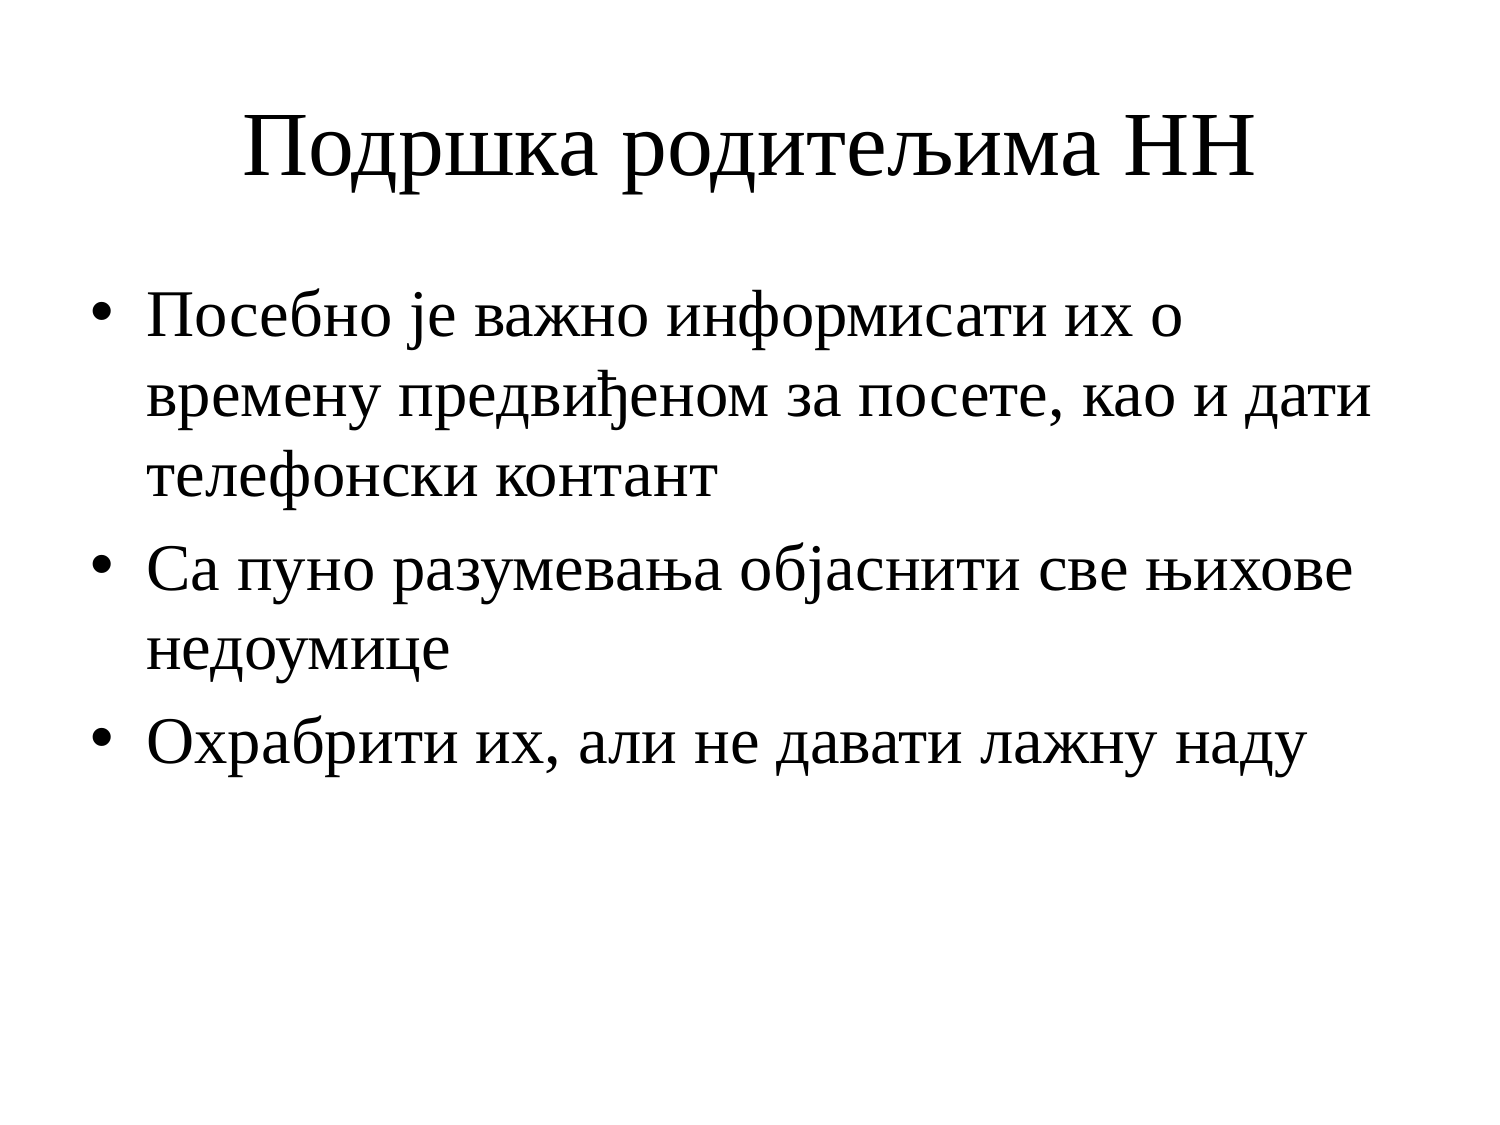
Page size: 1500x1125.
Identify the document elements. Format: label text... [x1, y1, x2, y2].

title Подршка родитељима НН [75, 45, 1425, 233]
list Посебно је важно информисати их о времену предвиђеном за посете, као и дати телефонски контант Са пуно разумевања објаснити све њихове недоумице Охрабрити их, али не давати лажну наду [75, 262, 1425, 1005]
